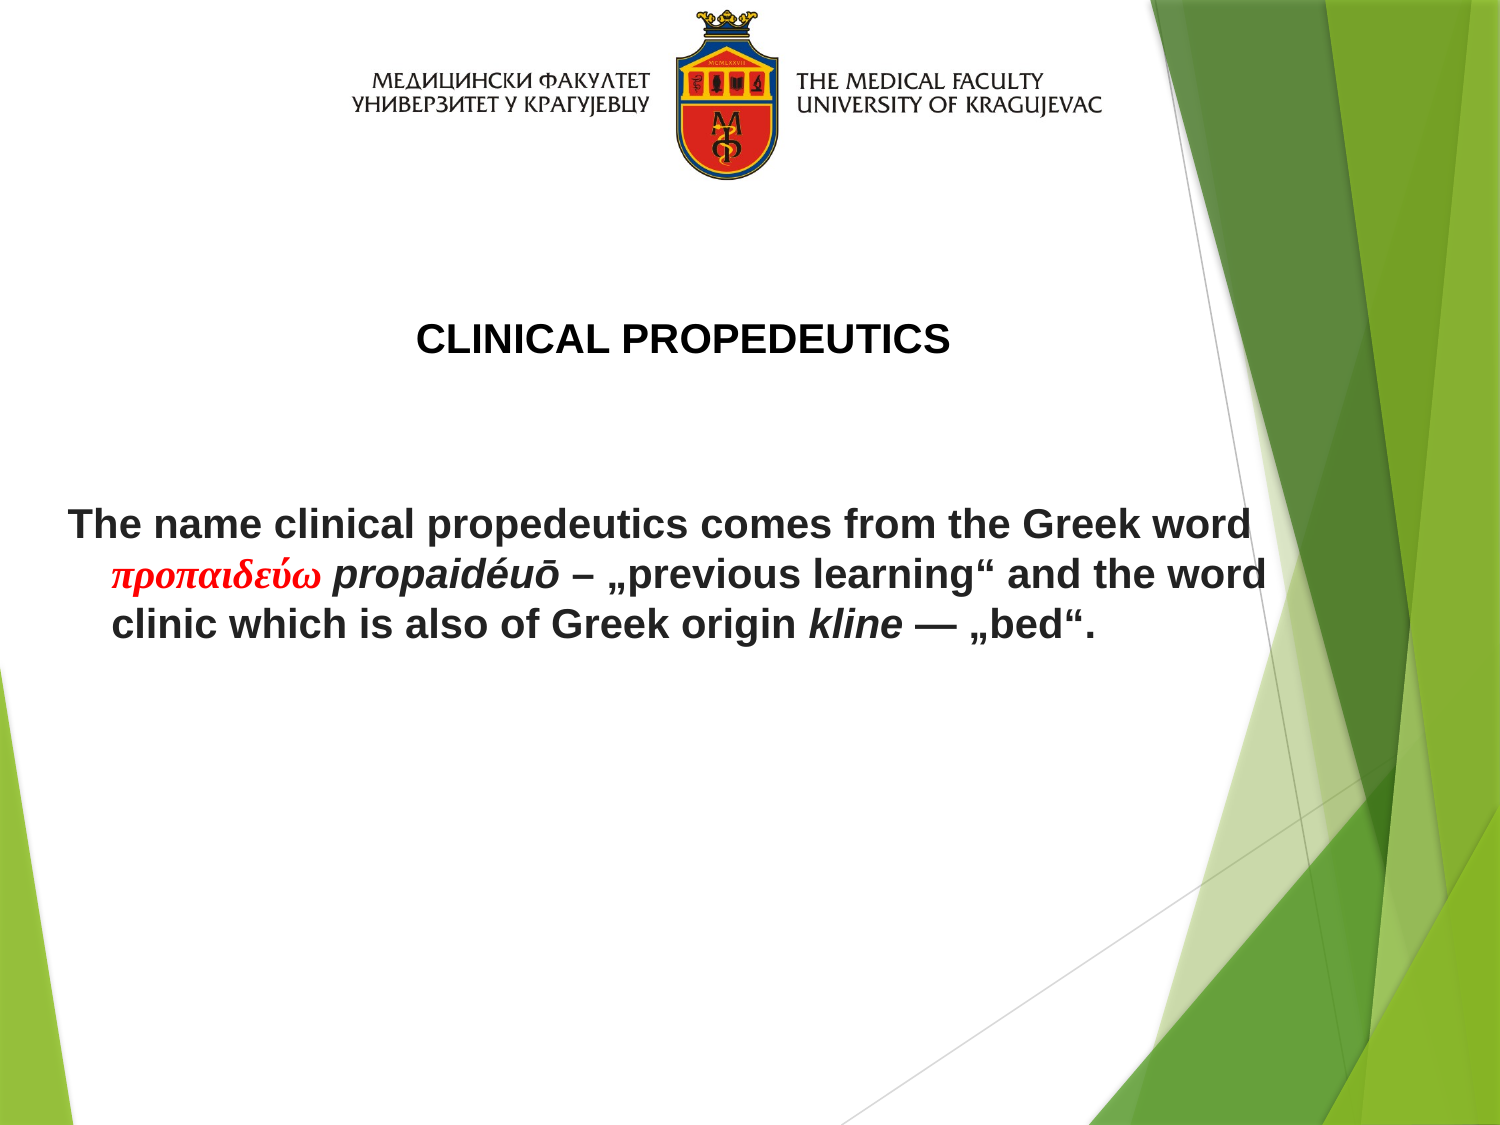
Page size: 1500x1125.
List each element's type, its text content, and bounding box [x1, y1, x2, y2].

text_box CLINICAL PROPEDEUTICS The name clinical propedeutics comes from the Greek word προπαιδεύω propaidéuō – „previous learning“ and the word clinic which is also of Greek origin kline — „bed“. [53, 314, 1314, 985]
picture [328, 0, 1125, 191]
